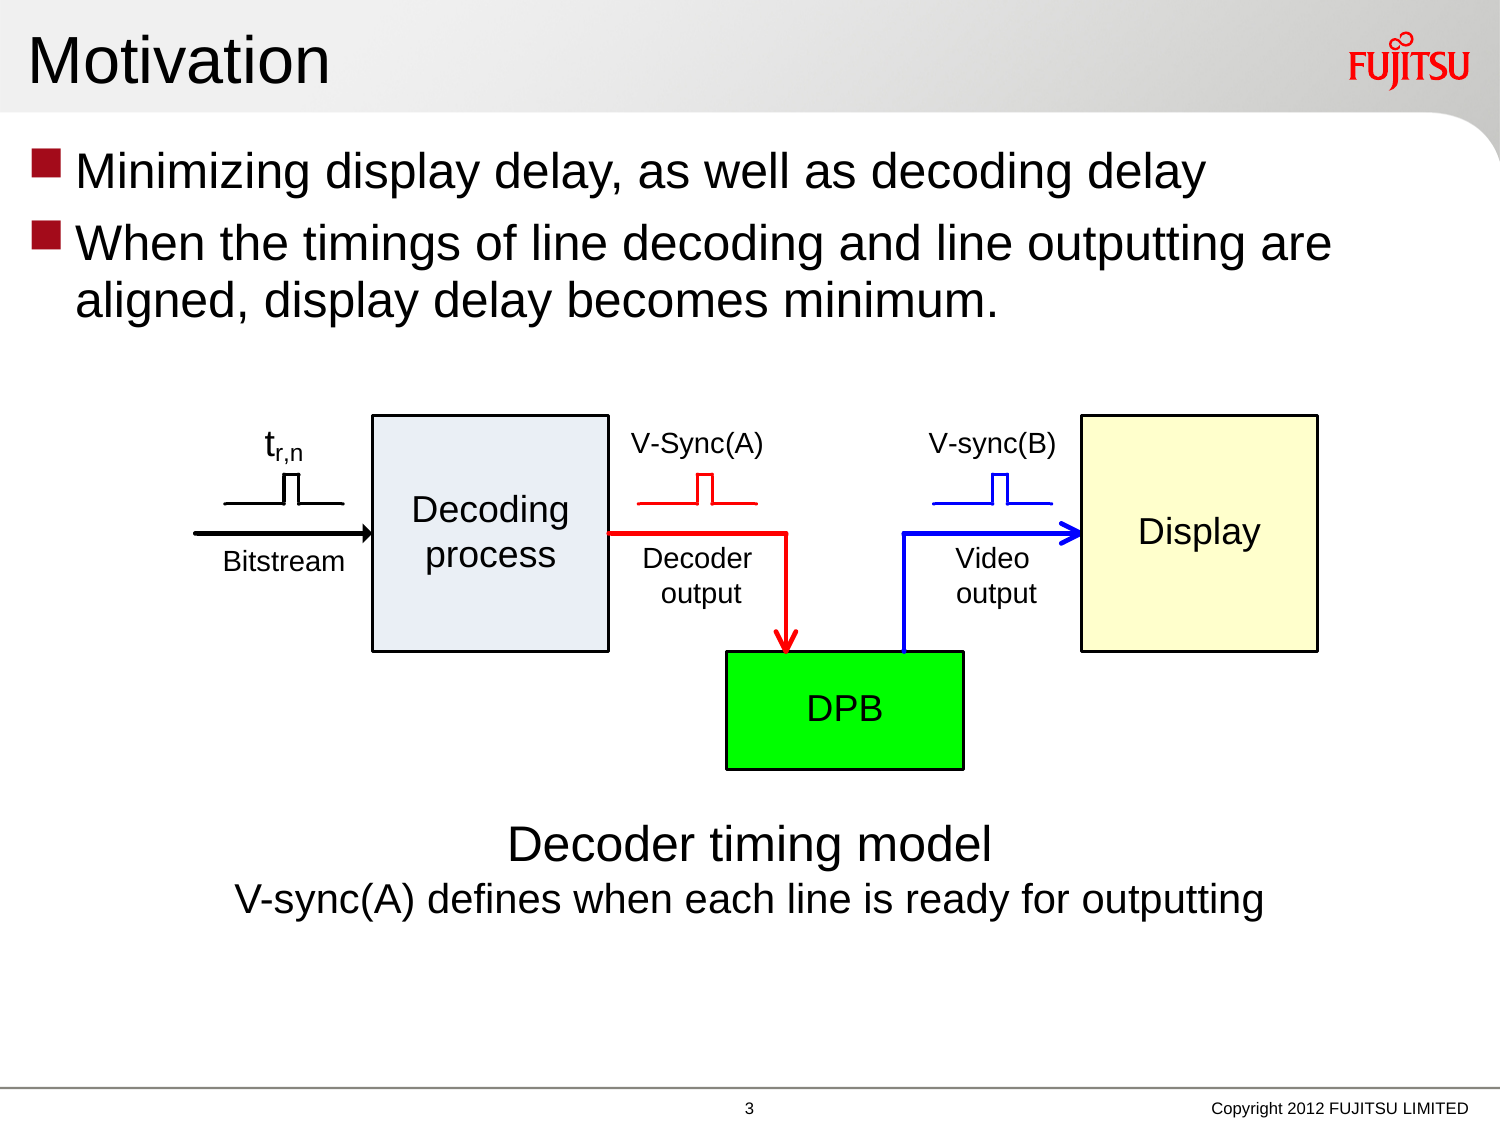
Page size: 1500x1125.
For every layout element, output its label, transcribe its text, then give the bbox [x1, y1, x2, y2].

title Motivation [27, 1, 1317, 114]
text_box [178, 409, 1324, 776]
footer Copyright 2012 FUJITSU LIMITED [809, 1091, 1470, 1125]
text_box Decoder timing model V-sync(A) defines when each line is ready for outputting [159, 810, 1341, 923]
slide_number 2 [705, 1091, 794, 1125]
picture [0, 1, 1500, 176]
list Minimizing display delay, as well as decoding delay When the timings of line decoding and line outputting are aligned, display delay becomes minimum. [27, 142, 1469, 356]
